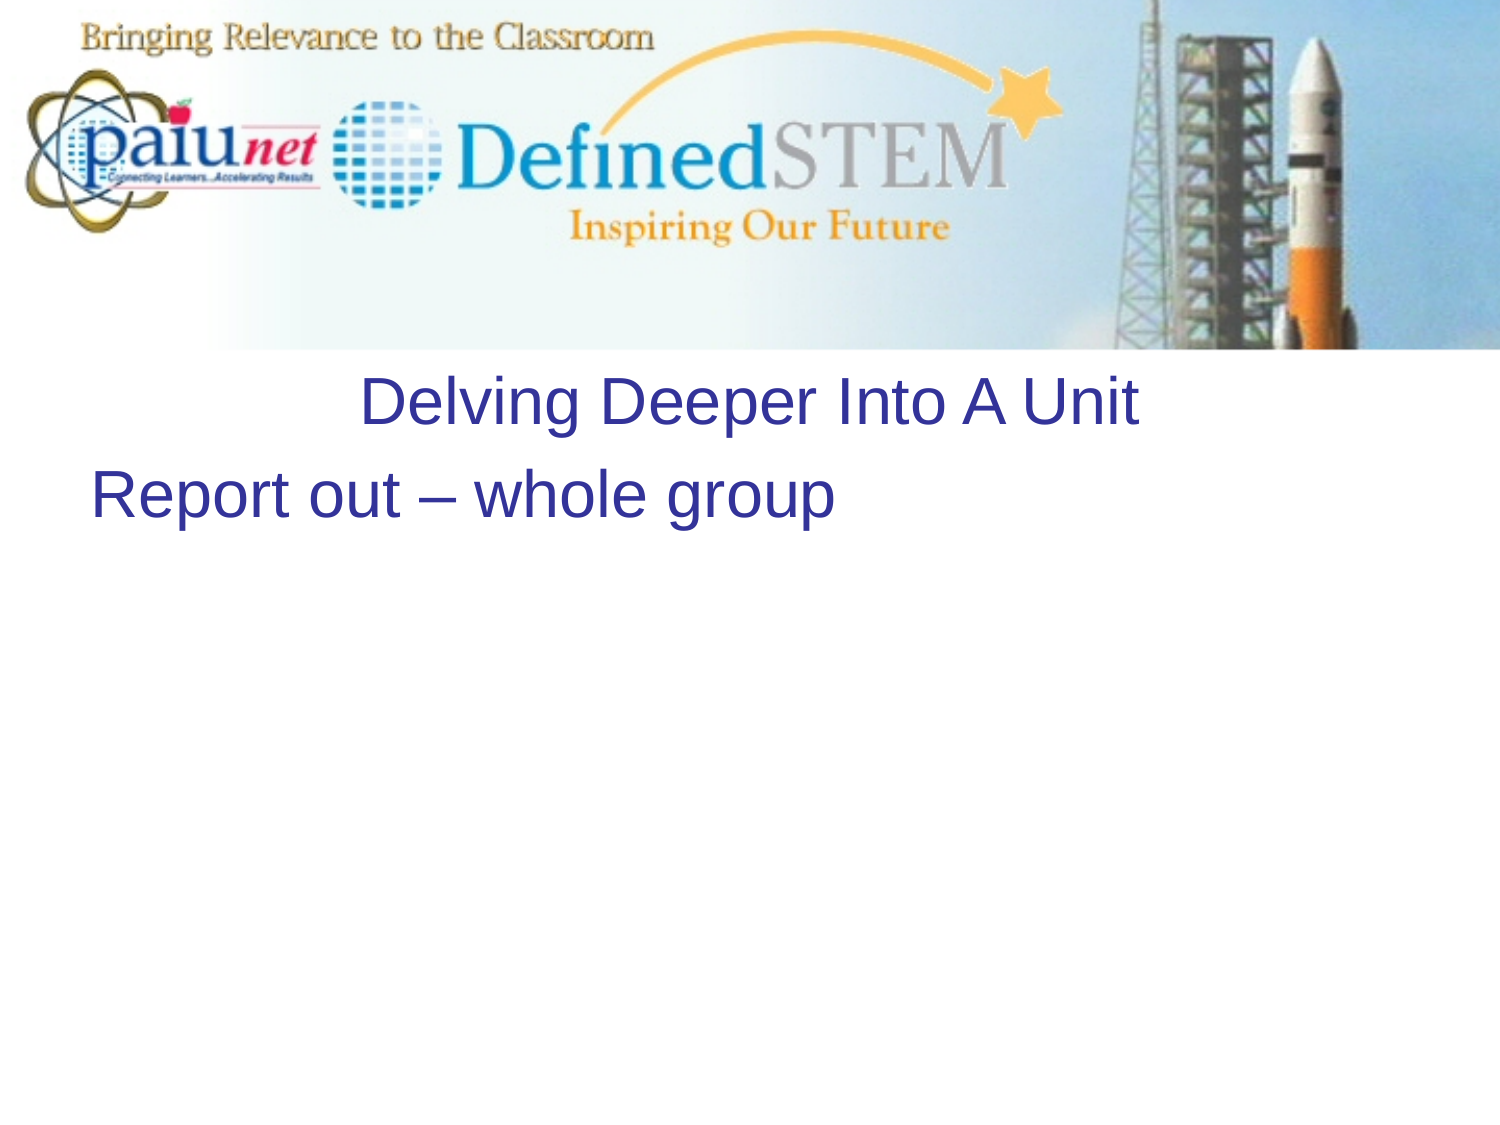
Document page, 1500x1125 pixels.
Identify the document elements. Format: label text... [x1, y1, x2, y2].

list Delving Deeper Into A Unit Report out – whole group [74, 349, 1426, 1006]
picture [0, 0, 1500, 365]
